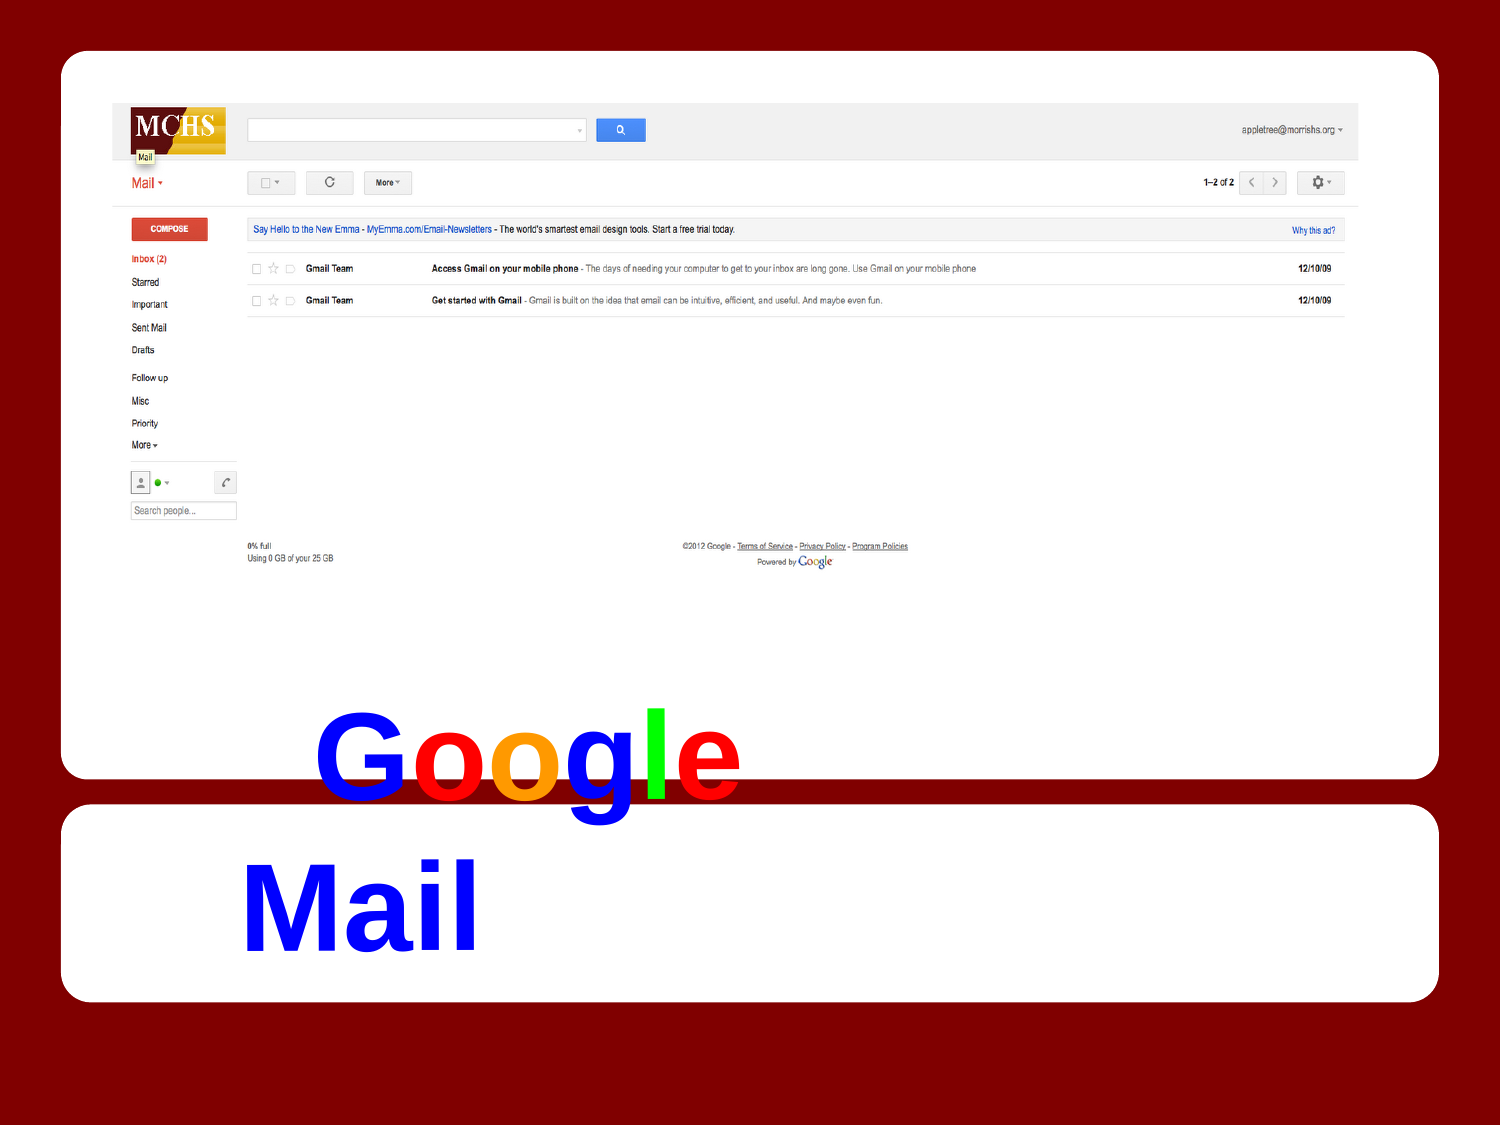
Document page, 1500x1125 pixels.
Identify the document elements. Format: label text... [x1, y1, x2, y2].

title Google Mail [223, 657, 990, 992]
text_box [112, 103, 1359, 702]
